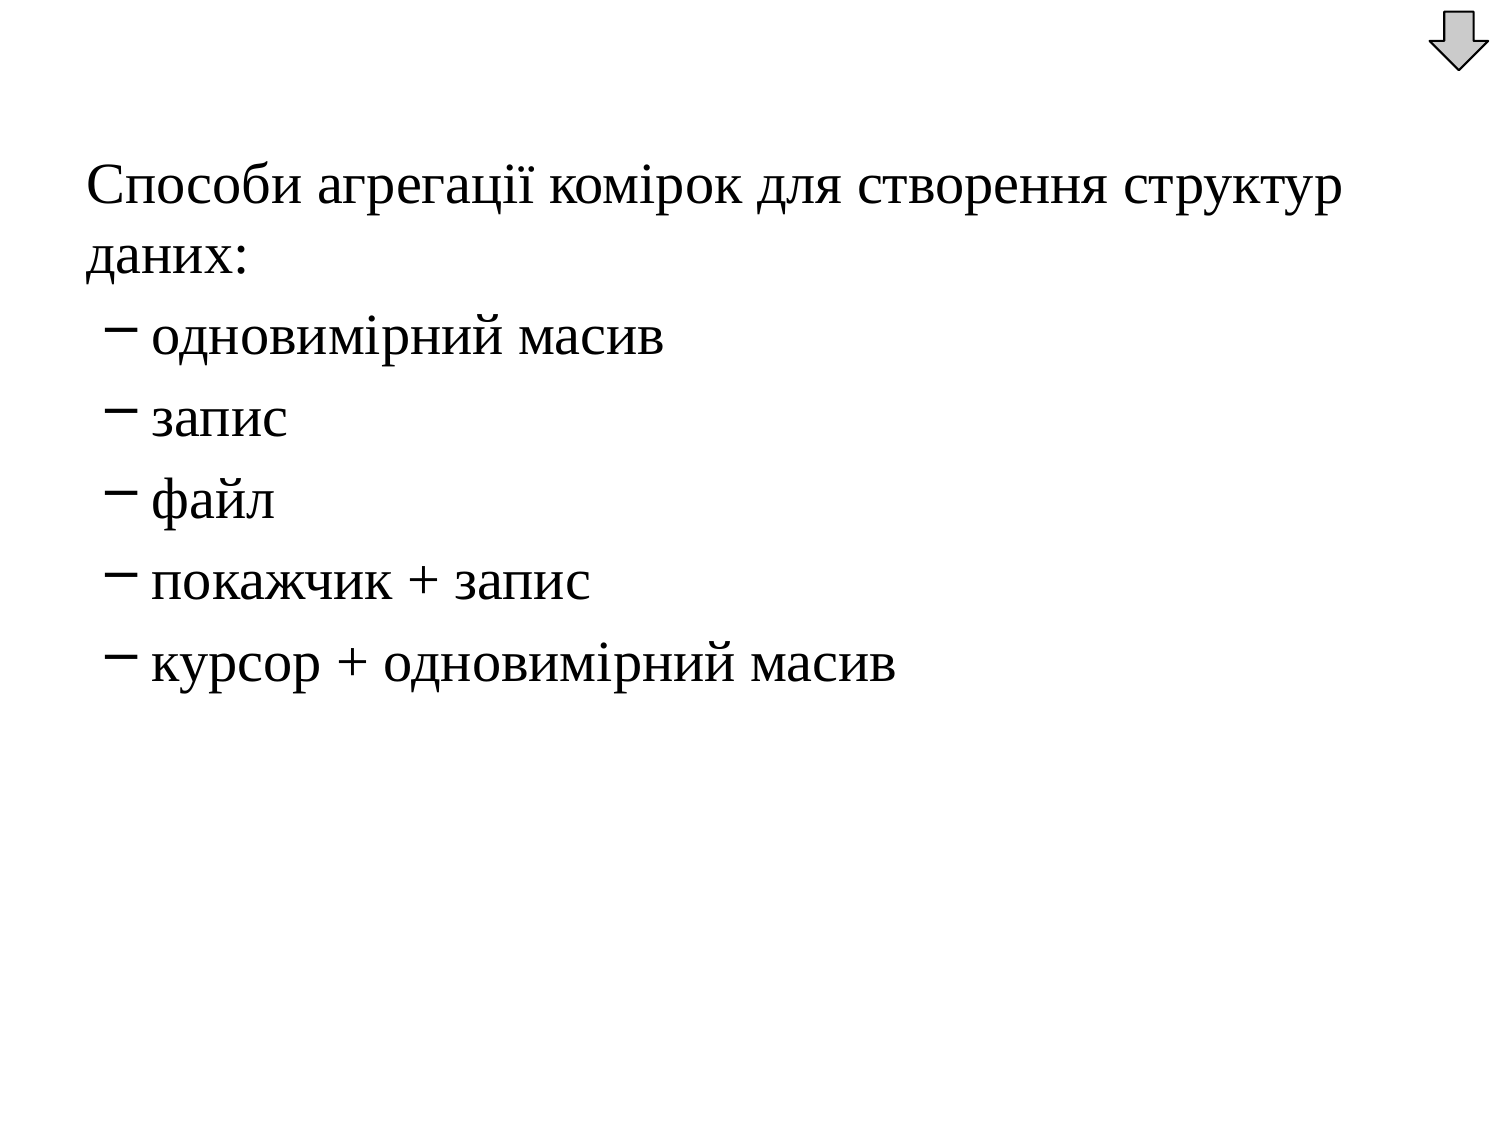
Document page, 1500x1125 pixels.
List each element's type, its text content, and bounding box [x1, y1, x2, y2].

text_box [1429, 11, 1489, 71]
list Способи агрегації комірок для створення структур даних: одновимірний масив запис файл покажчик + запис курсор + одновимірний масив [0, 137, 1500, 1106]
